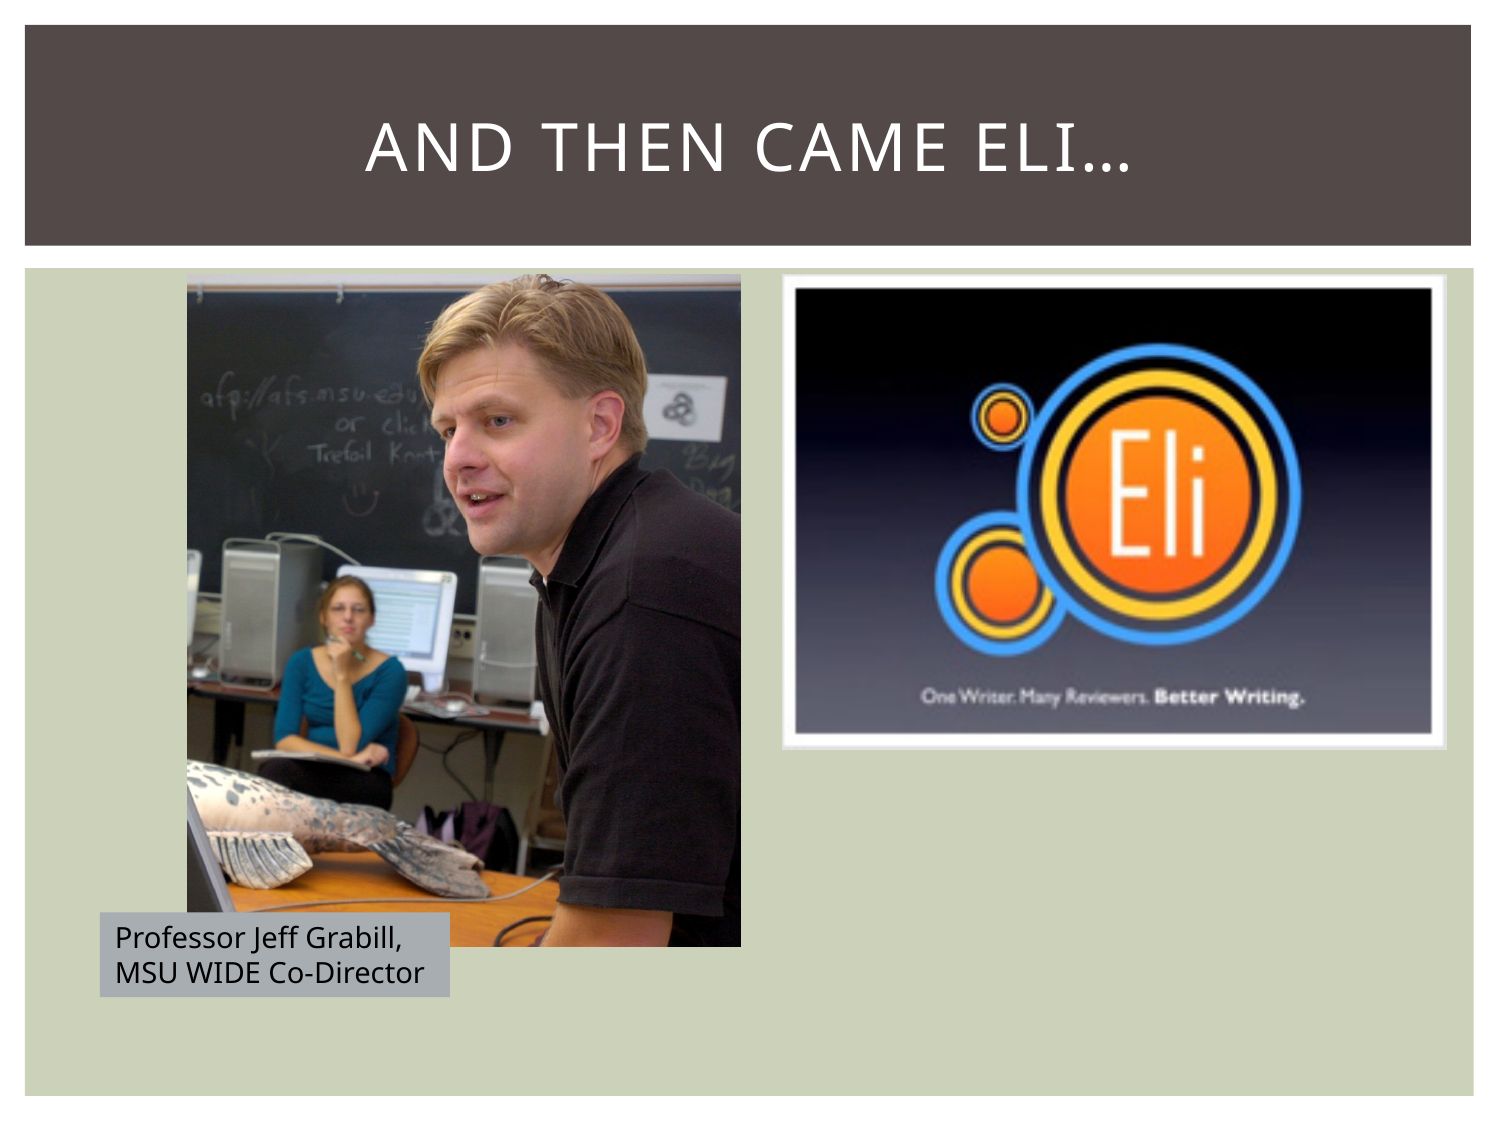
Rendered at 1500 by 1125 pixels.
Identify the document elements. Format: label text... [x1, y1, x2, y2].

text_box Professor Jeff Grabill, MSU WIDE Co-Director [99, 912, 450, 998]
title And then came Eli… [62, 58, 1438, 232]
picture [187, 274, 741, 948]
picture [781, 274, 1448, 751]
